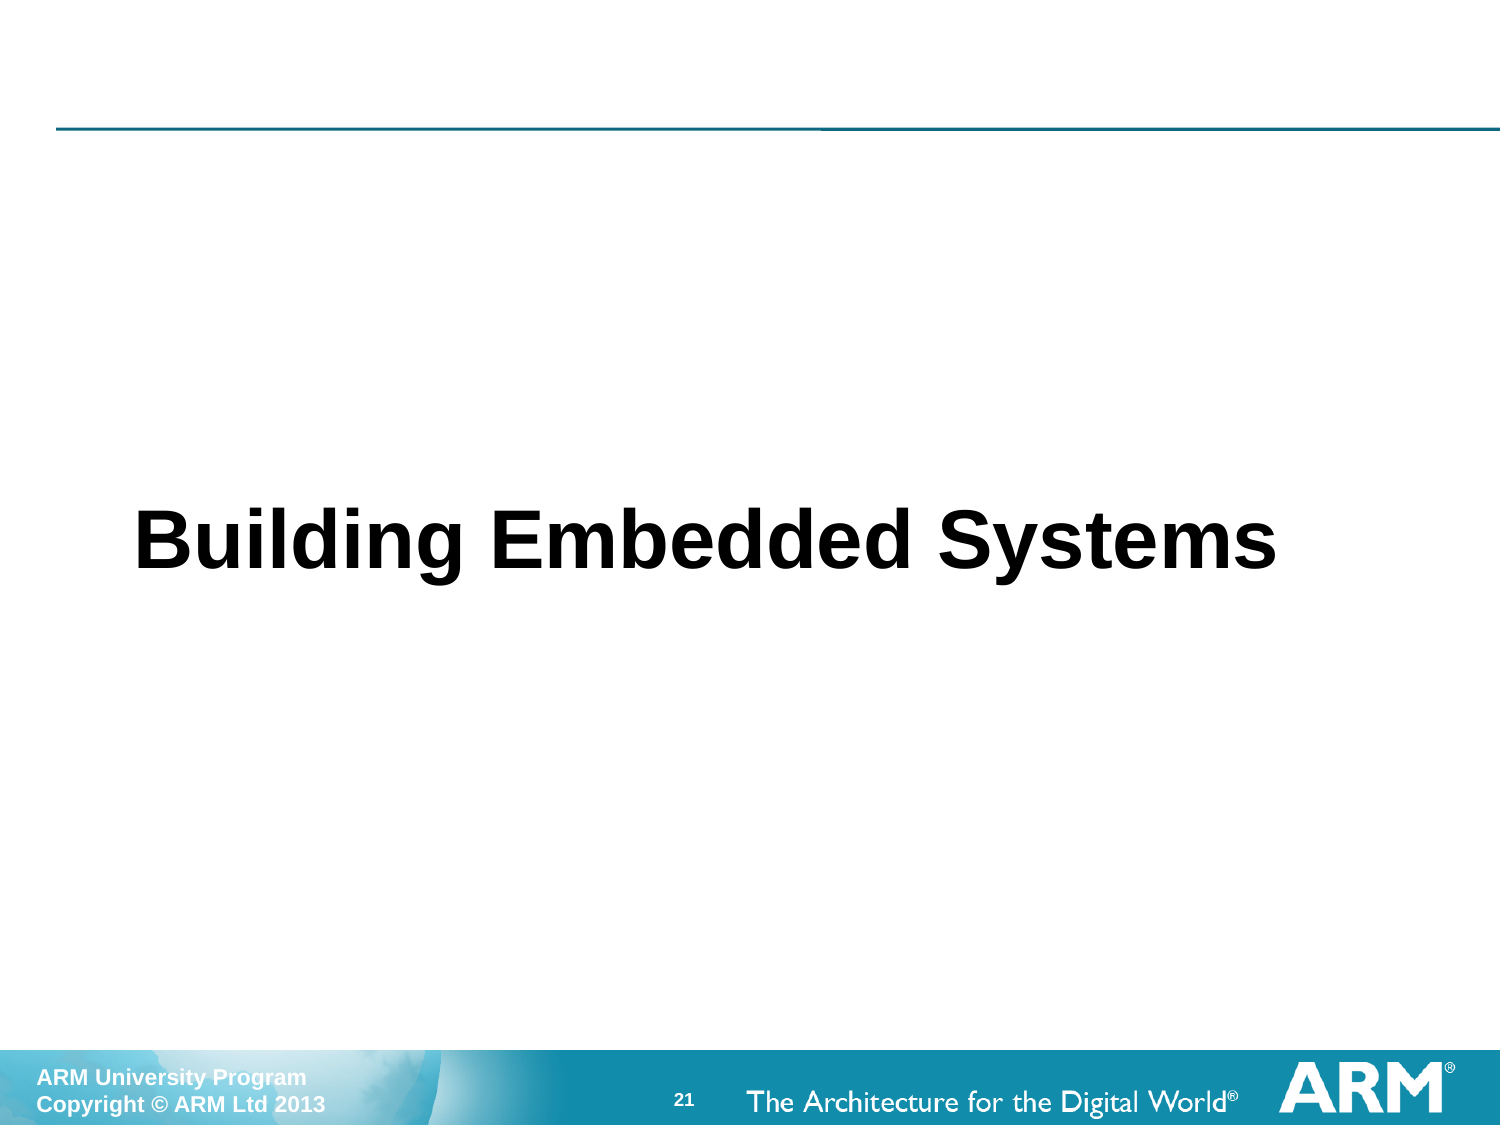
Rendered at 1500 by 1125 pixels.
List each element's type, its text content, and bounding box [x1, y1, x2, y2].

title Building Embedded Systems [118, 477, 1394, 777]
picture [0, 780, 1500, 1125]
